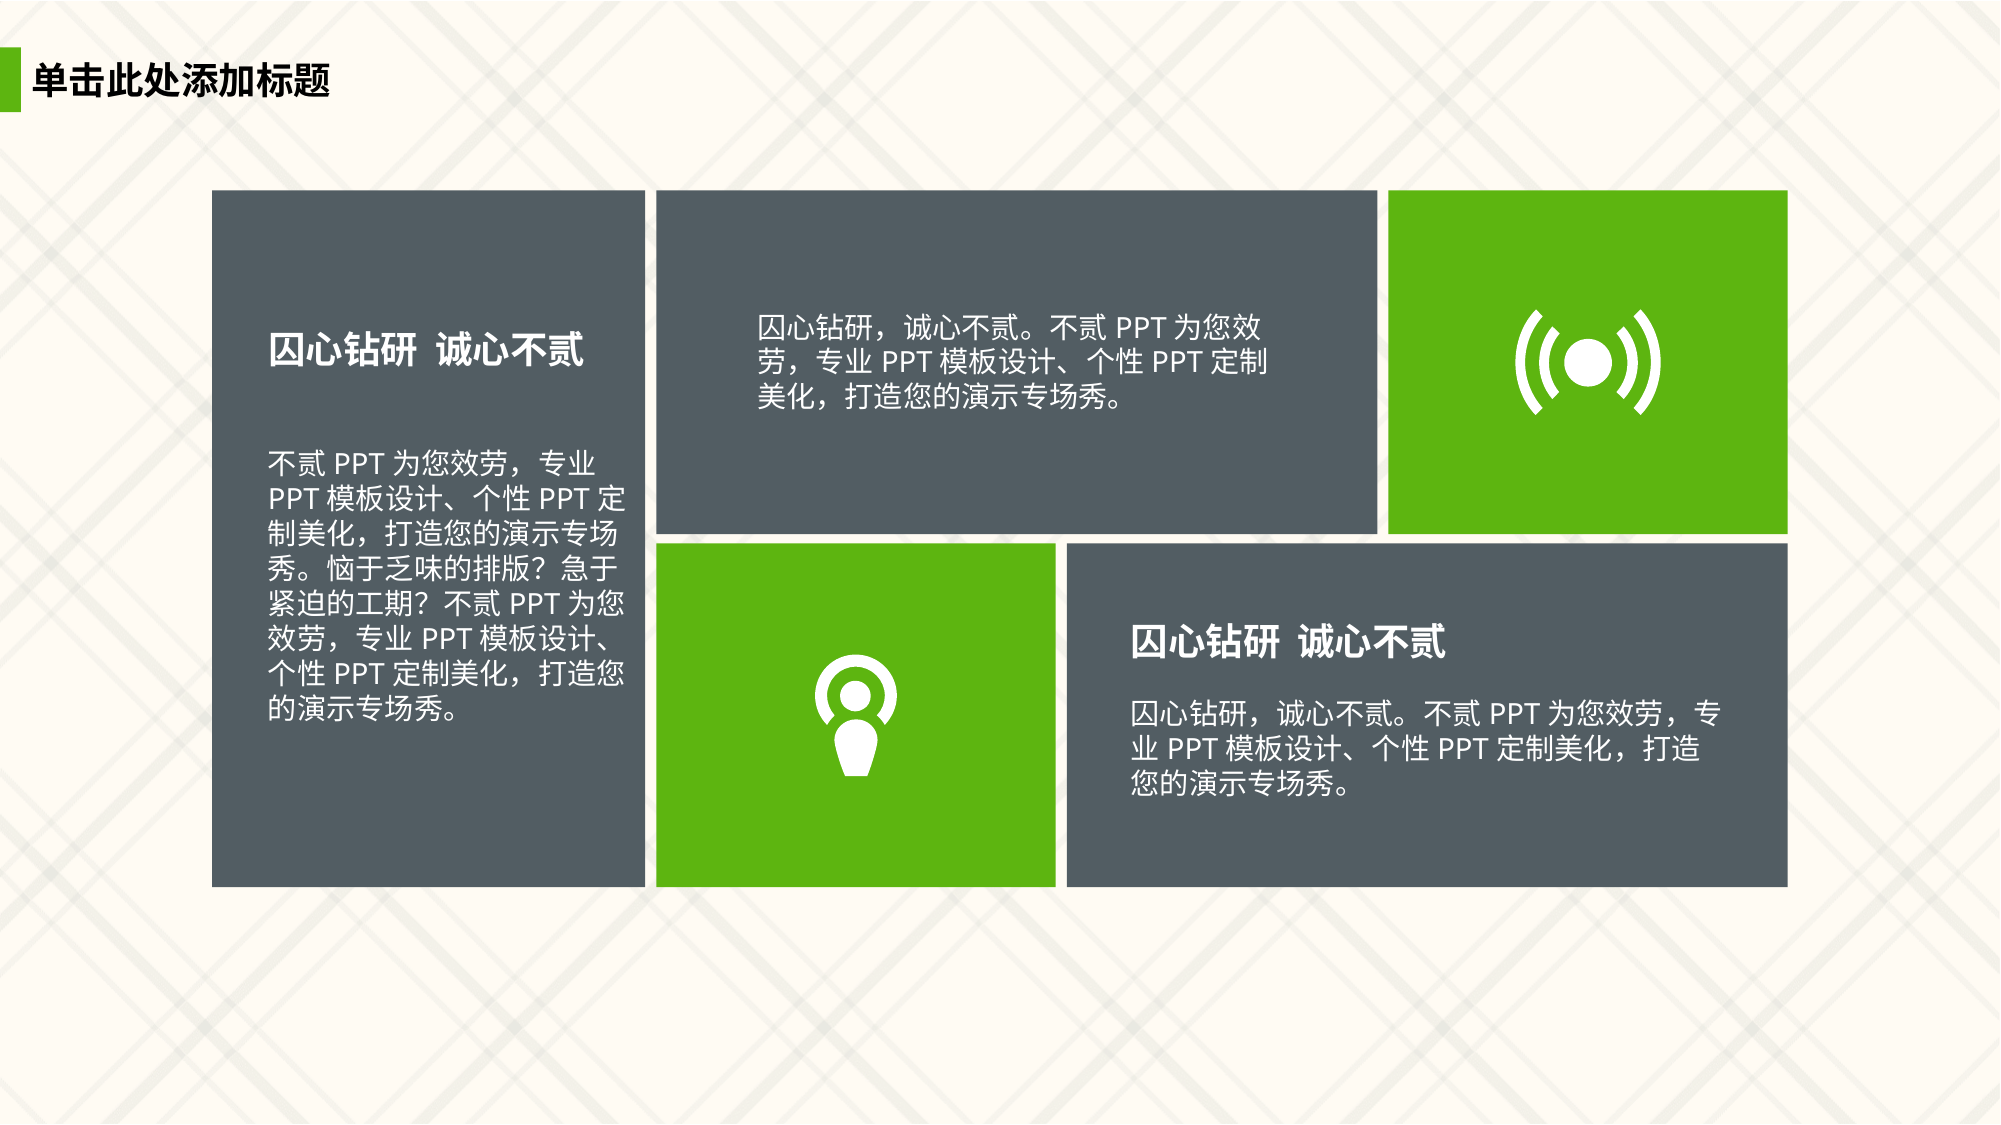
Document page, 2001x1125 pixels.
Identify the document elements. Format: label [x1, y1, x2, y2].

text_box [815, 654, 897, 777]
text_box [1508, 309, 1668, 416]
text_box [0, 47, 363, 113]
picture [0, 1, 2000, 1124]
